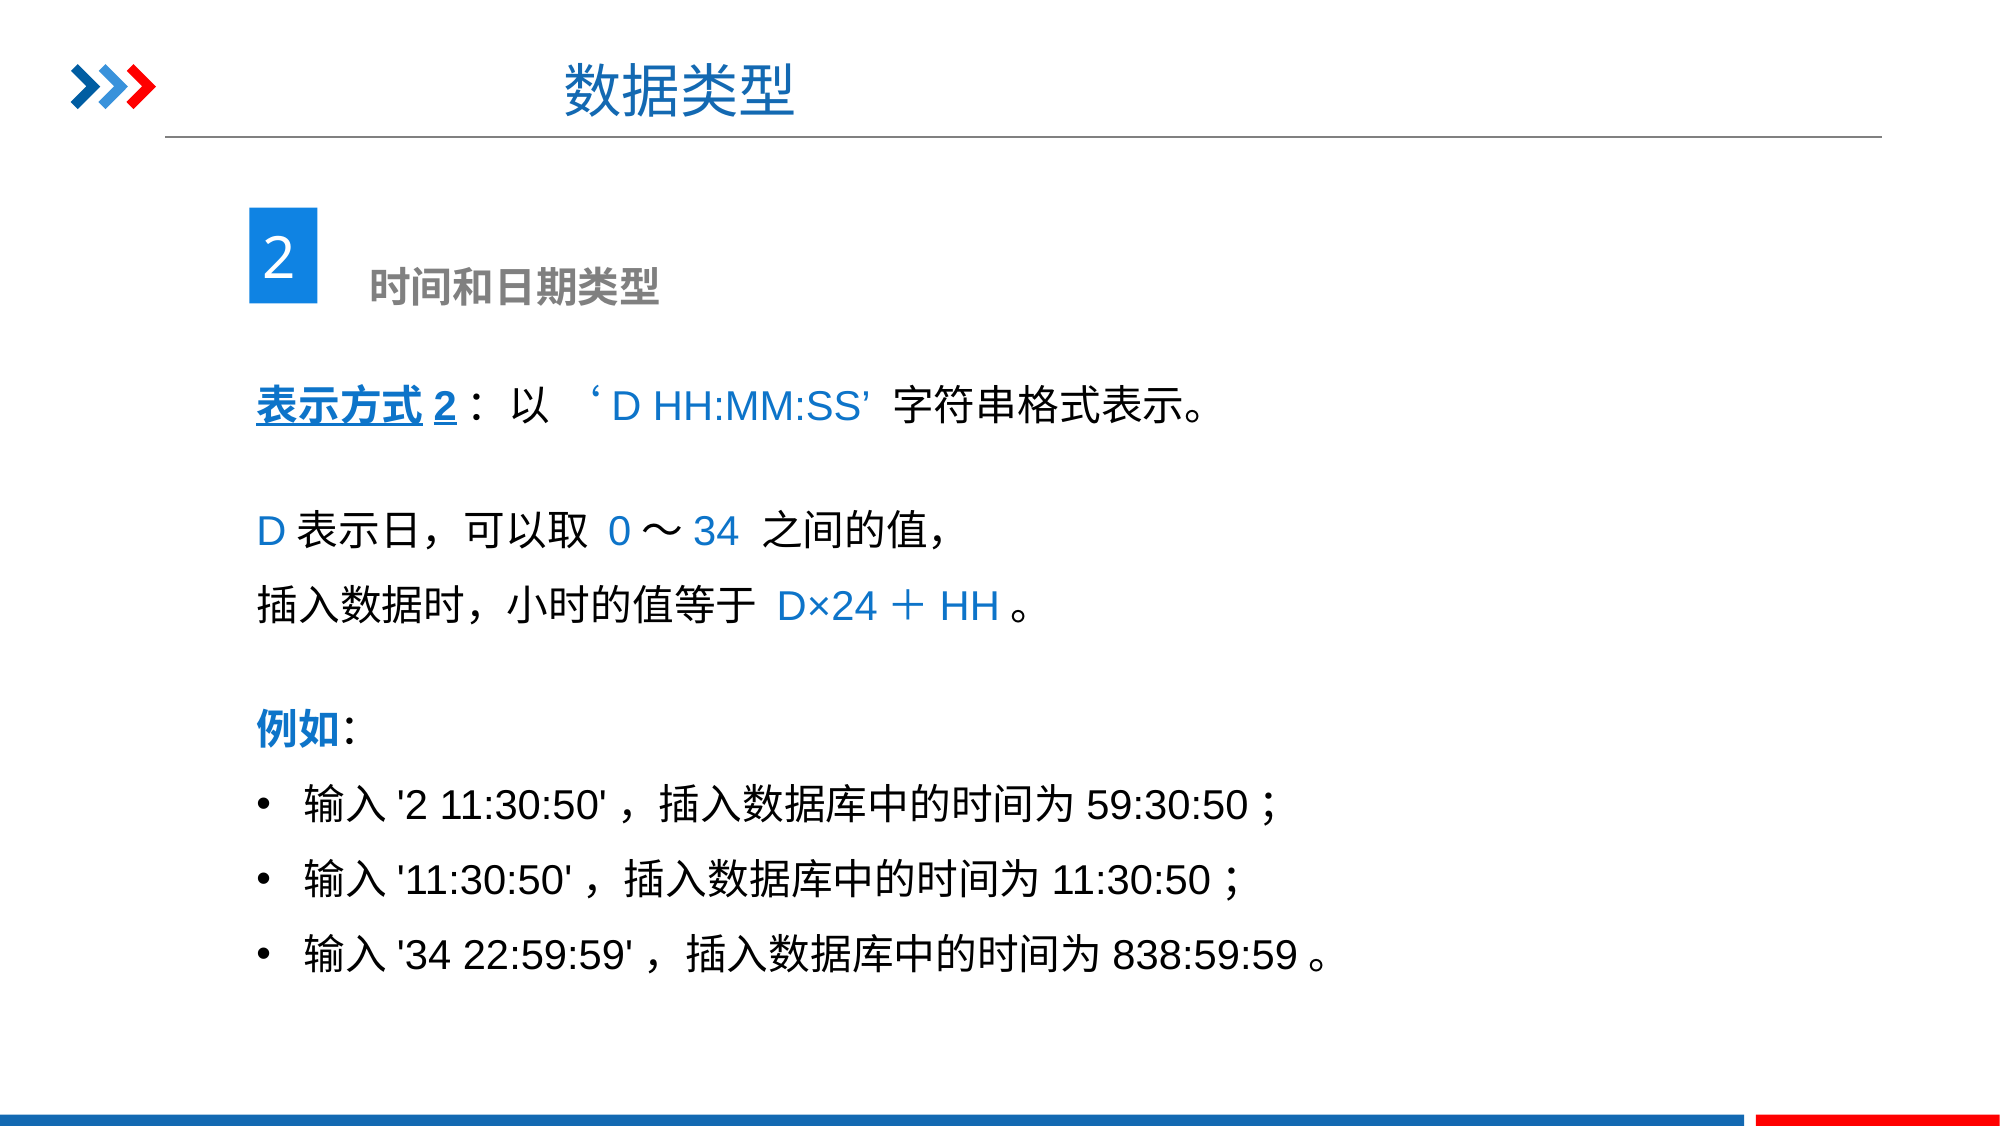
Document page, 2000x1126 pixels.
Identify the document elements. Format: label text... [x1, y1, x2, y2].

text_box 表示方式2：以 ‘D HH:MM:SS’ 字符串格式表示。 D表示日，可以取 0～34 之间的值， 插入数据时，小时的值等于 D×24＋HH。 例如： 输入'2 11:30:50'，插入数据库中的时间为59:30:50； 输入'11:30:50'，插入数据库中的时间为11:30:50； 输入'34 22:59:59'，插入数据库中的时间为838:59:59。 [241, 370, 1795, 986]
title 数据类型 [521, 25, 1296, 153]
text_box 时间和日期类型 [319, 245, 1092, 370]
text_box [249, 207, 318, 304]
